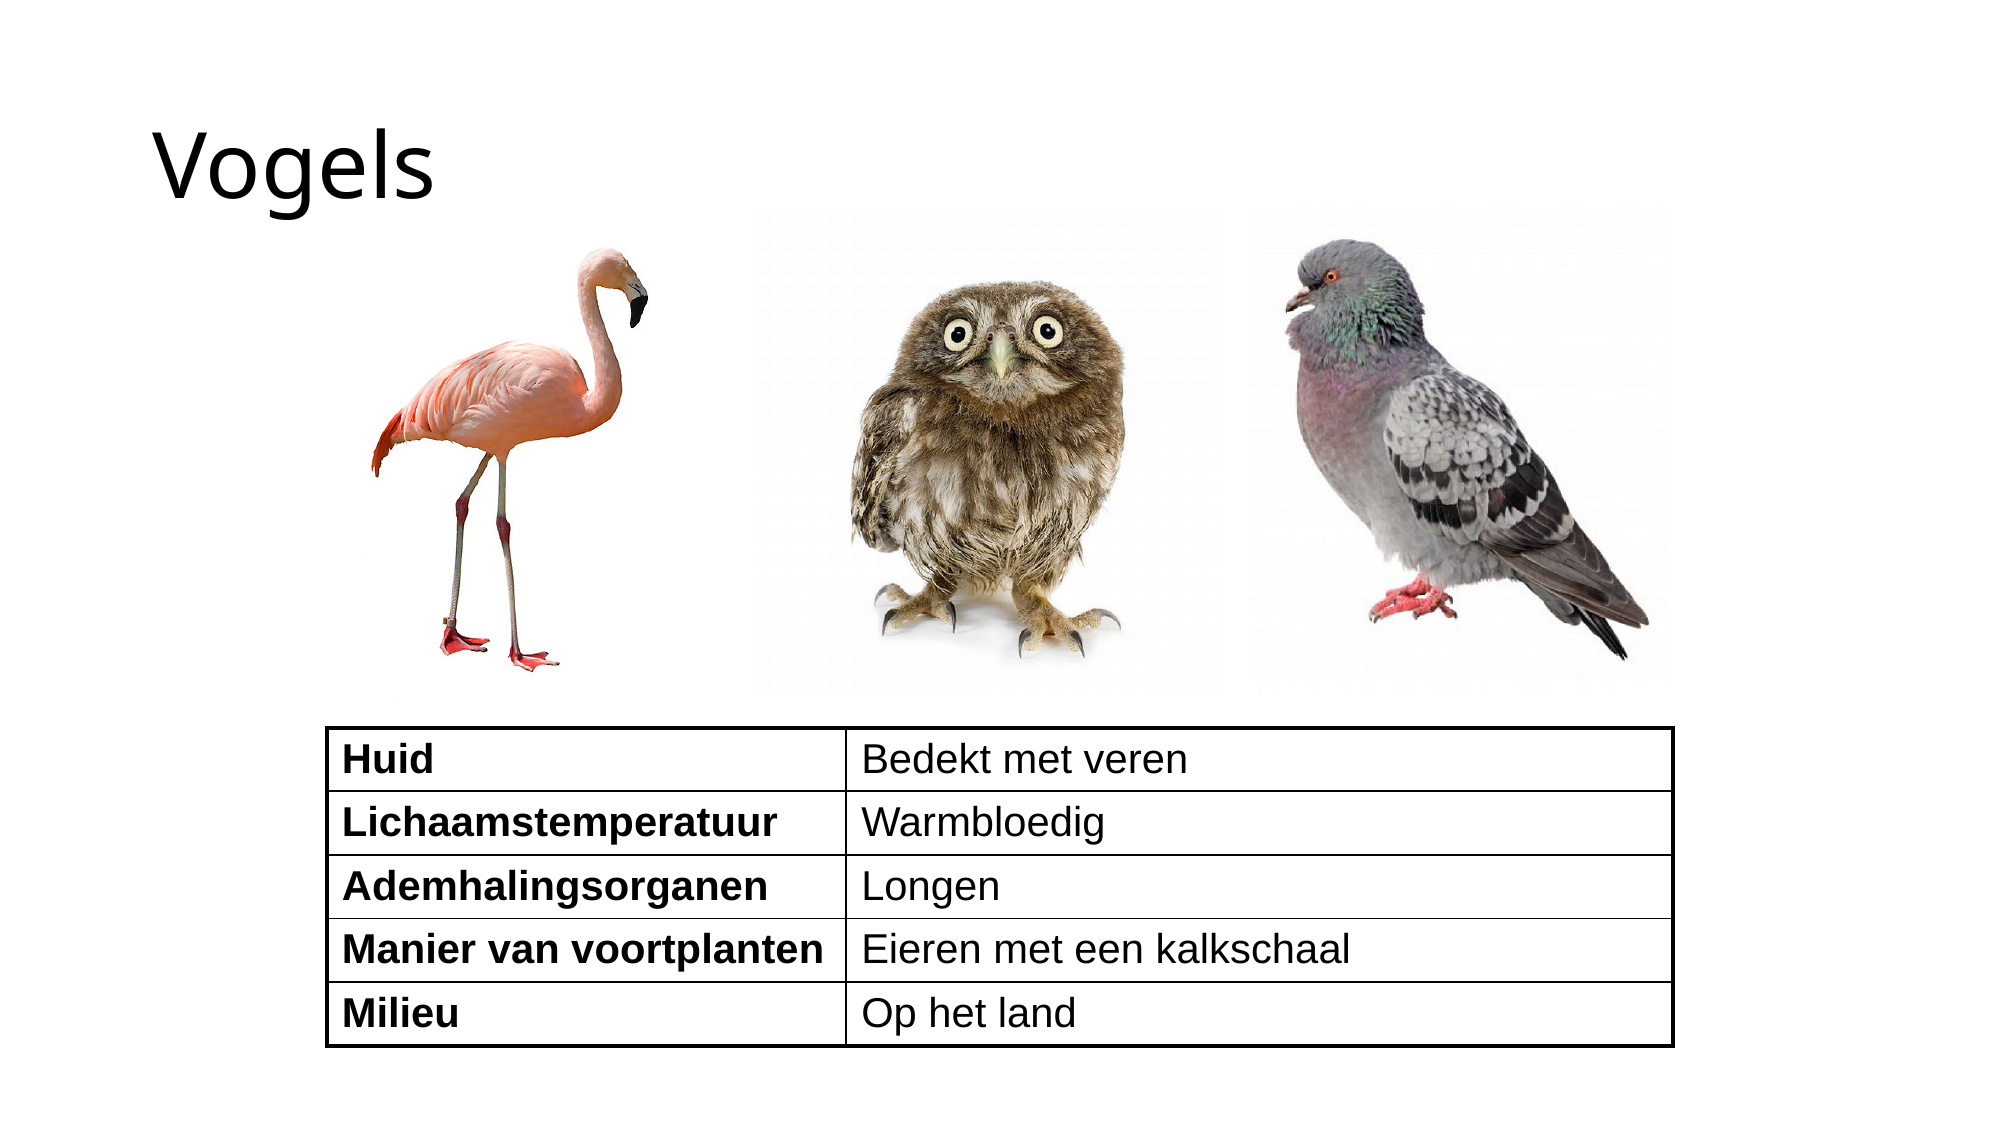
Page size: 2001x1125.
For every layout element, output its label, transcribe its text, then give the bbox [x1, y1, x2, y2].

table_header Huid [329, 730, 845, 790]
picture [1248, 207, 1667, 693]
title Vogels [137, 59, 1863, 278]
picture [751, 208, 1221, 694]
table_cell Longen [847, 856, 1671, 918]
picture [326, 207, 722, 702]
table_cell Op het land [847, 983, 1671, 1044]
table_cell Lichaamstemperatuur [329, 792, 845, 854]
table_cell Manier van voortplanten [329, 919, 845, 981]
table_cell Ademhalingsorganen [329, 856, 845, 918]
table_cell Milieu [329, 983, 845, 1044]
table_header Bedekt met veren [847, 730, 1671, 790]
table_cell Warmbloedig [847, 792, 1671, 854]
table_cell Eieren met een kalkschaal [847, 919, 1671, 981]
